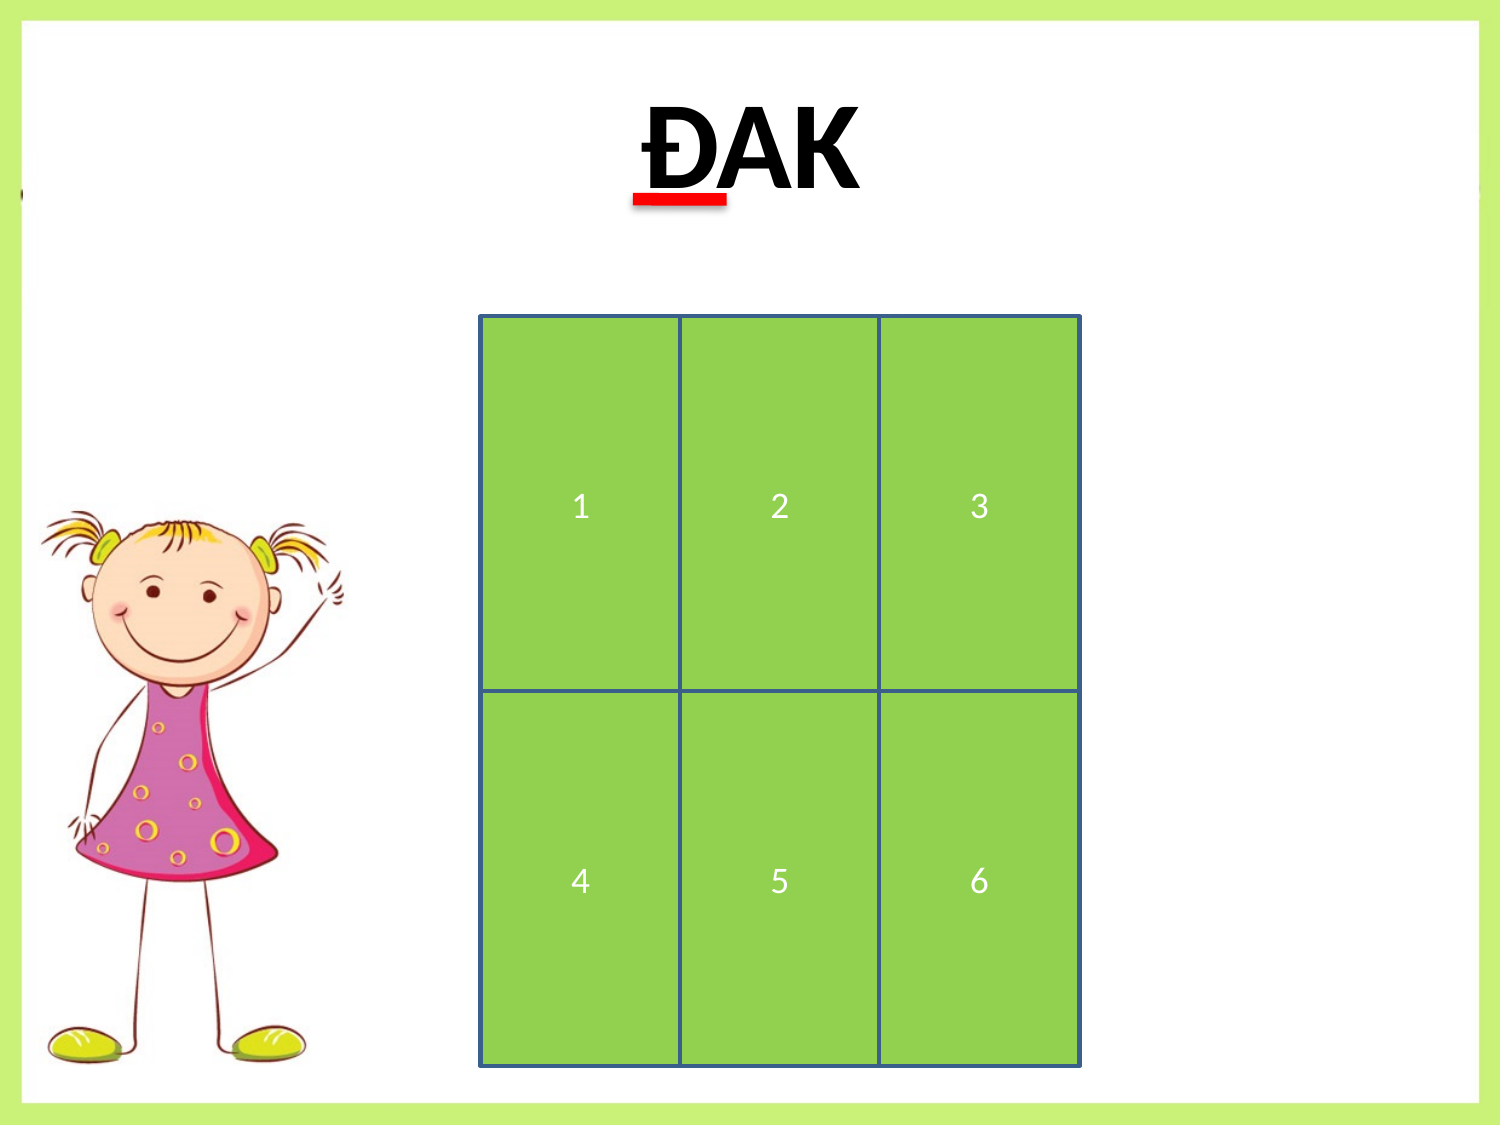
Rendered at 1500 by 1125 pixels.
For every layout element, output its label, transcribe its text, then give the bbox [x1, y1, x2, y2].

text_box 1 [478, 314, 486, 689]
text_box 4 [478, 689, 493, 1068]
text_box 6 [983, 689, 1082, 1068]
text_box 3 [990, 314, 1082, 689]
title ĐAK [75, 45, 1425, 233]
picture [0, 0, 1500, 1125]
